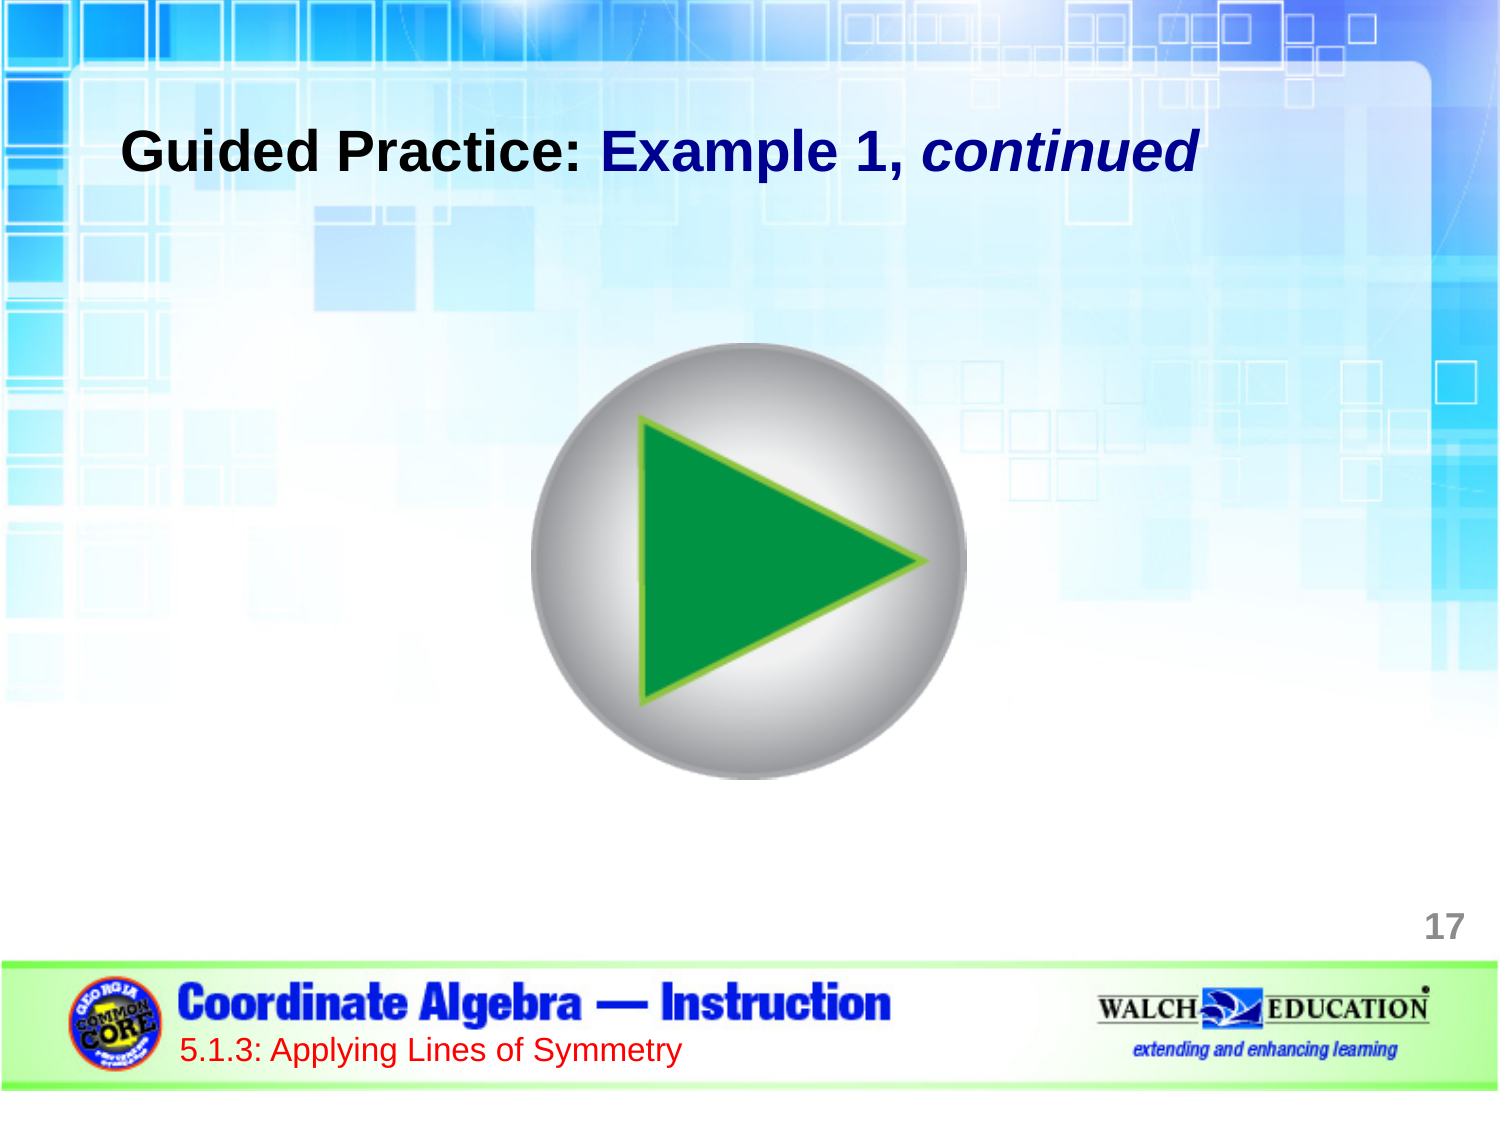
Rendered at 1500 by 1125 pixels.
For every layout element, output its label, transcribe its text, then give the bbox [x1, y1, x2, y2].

list 5.1.3: Applying Lines of Symmetry [164, 1020, 1072, 1064]
slide_number 17 [1361, 901, 1481, 949]
subtitle Guided Practice: Example 1, continued [105, 105, 1394, 925]
picture [1, 0, 1500, 1091]
